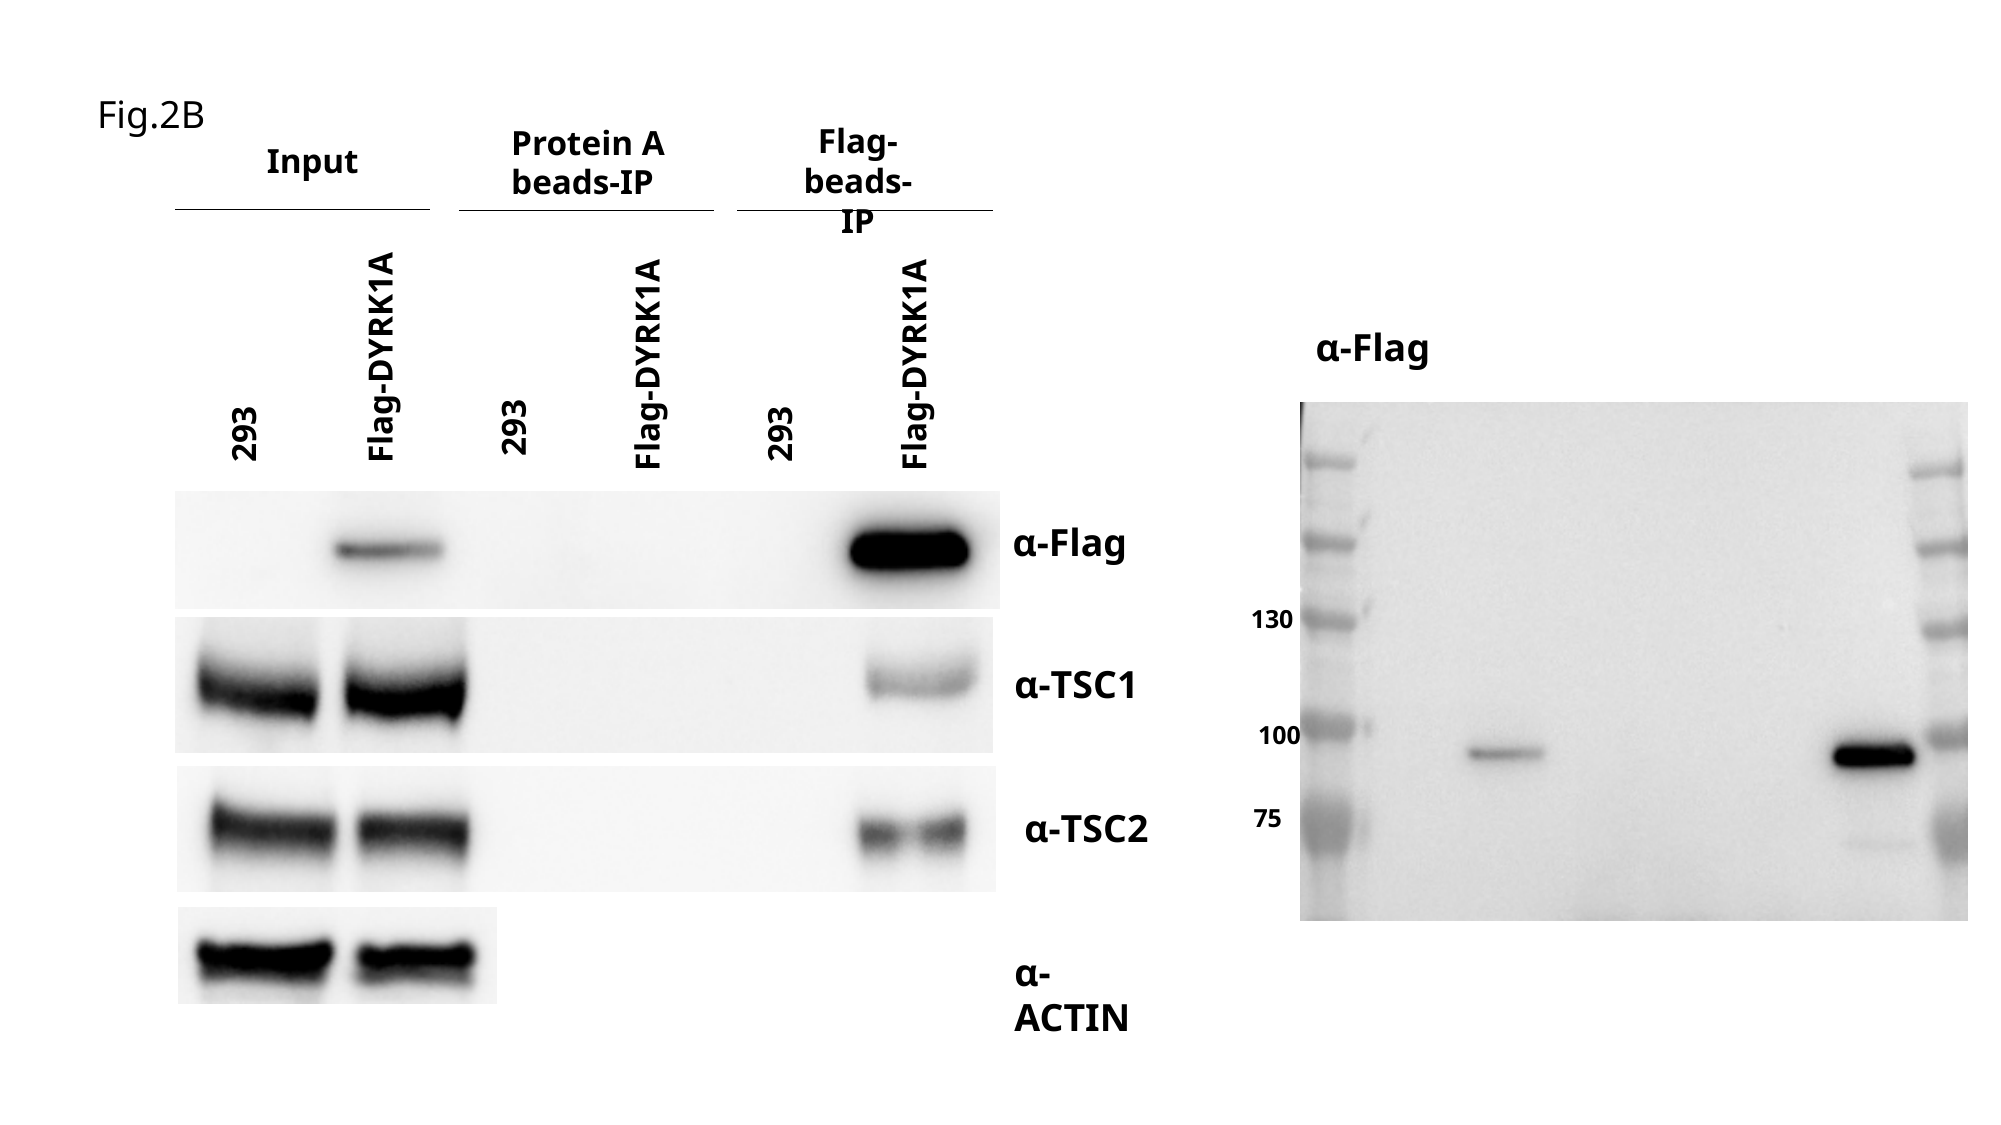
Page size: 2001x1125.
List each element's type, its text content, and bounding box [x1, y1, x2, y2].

text_box Fig.2B [82, 84, 1083, 144]
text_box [174, 113, 1182, 1004]
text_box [1236, 316, 1968, 921]
